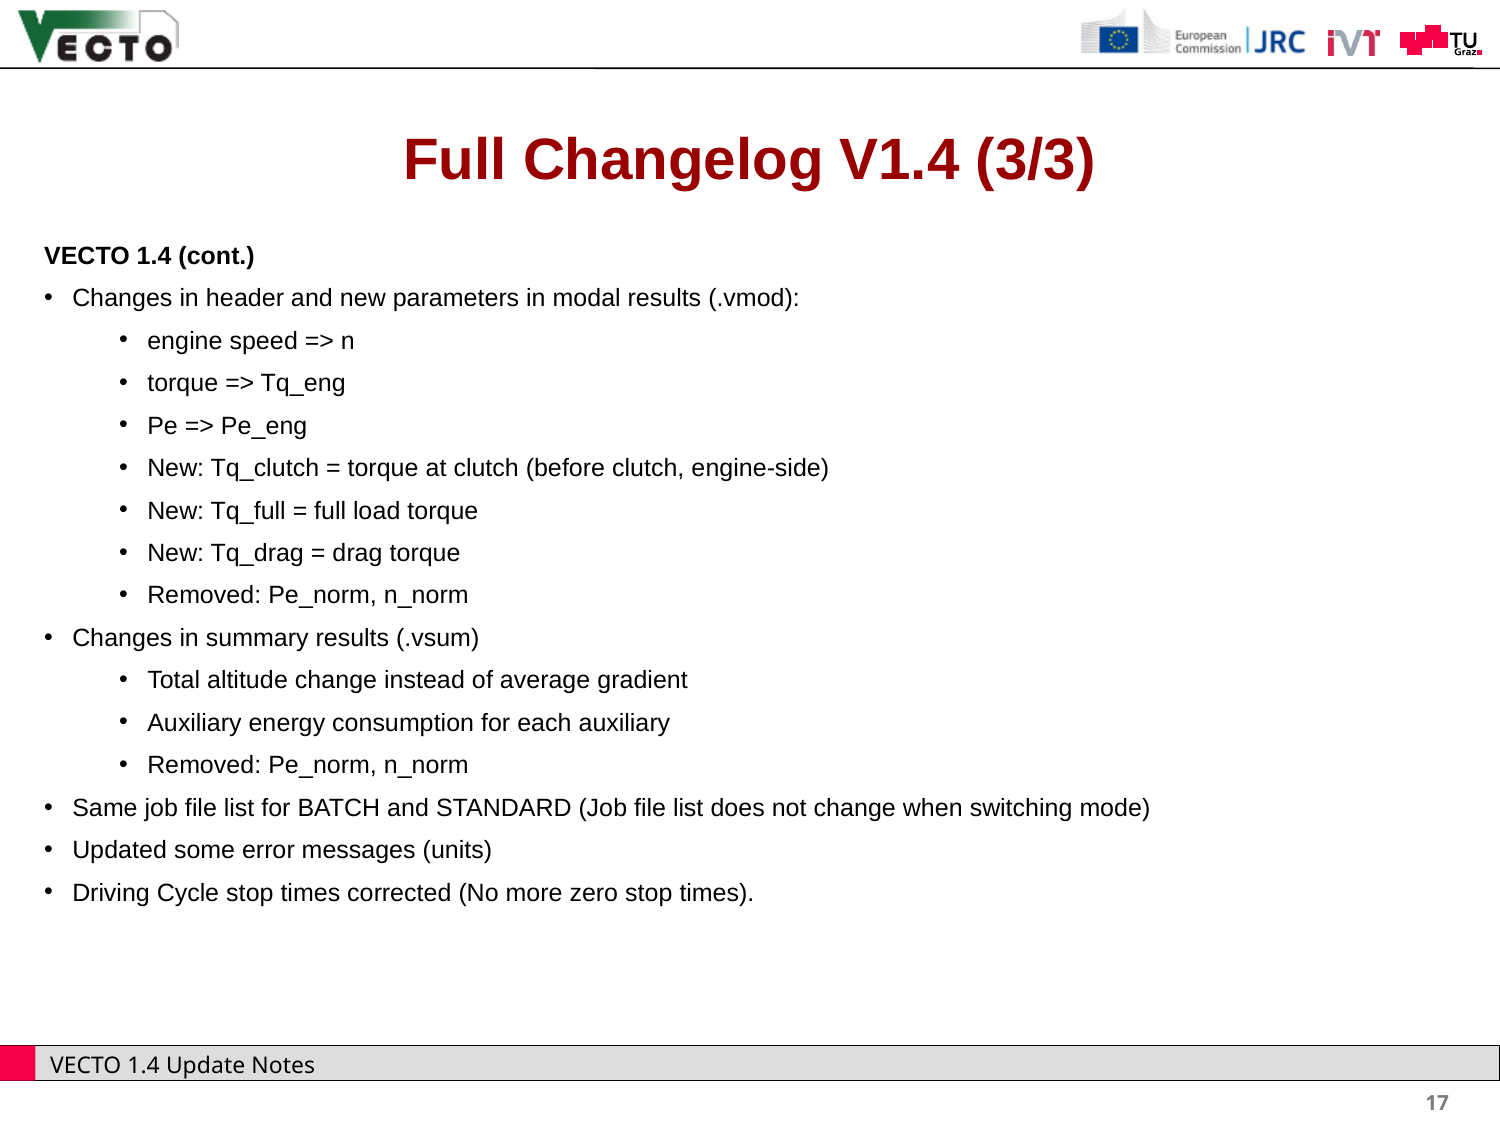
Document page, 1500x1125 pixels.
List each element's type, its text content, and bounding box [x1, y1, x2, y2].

picture [1328, 30, 1380, 56]
title Full Changelog V1.4 (3/3) [0, 127, 1500, 185]
picture [1080, 7, 1306, 54]
text_box VECTO 1.4 (cont.) Changes in header and new parameters in modal results (.vmod): engine speed => n torque => Tq_eng Pe => Pe_eng New: Tq_clutch = torque at clutch (before clutch, engine-side) New: Tq_full = full load torque New: Tq_drag = drag torque Removed: Pe_norm, n_norm Changes in summary results (.vsum) Total altitude change instead of average gradient Auxiliary energy consumption for each auxiliary Removed: Pe_norm, n_norm Same job file list for BATCH and STANDARD (Job file list does not change when switching mode) Updated some error messages (units) Driving Cycle stop times corrected (No more zero stop times). [29, 231, 1471, 914]
picture [17, 9, 179, 65]
